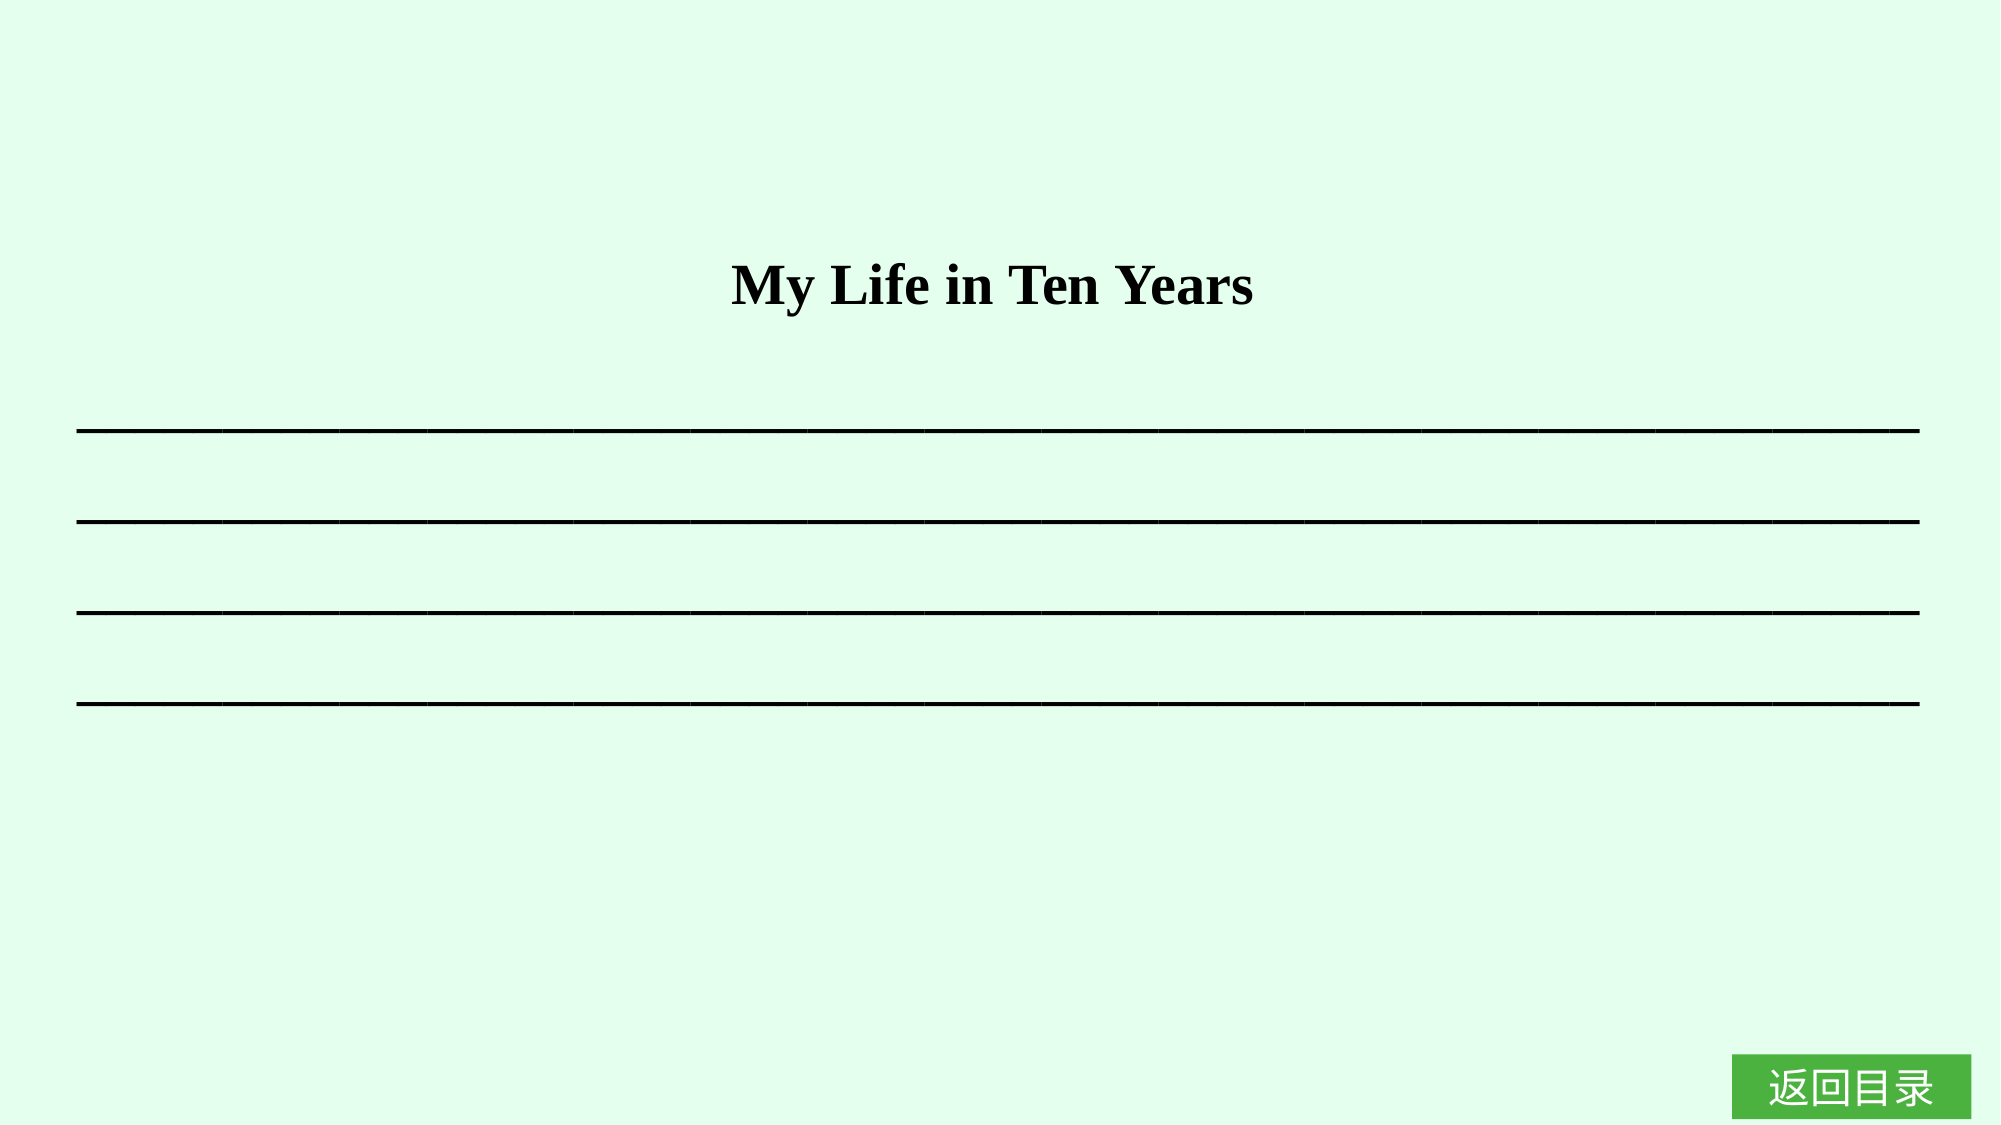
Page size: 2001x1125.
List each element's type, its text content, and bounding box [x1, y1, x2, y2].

text_box _______________________________________________________________ _______________________________________________________________ ______________________________________________________________________________________________________________________________ [62, 338, 1938, 717]
text_box My Life in Ten Years [716, 218, 1284, 324]
